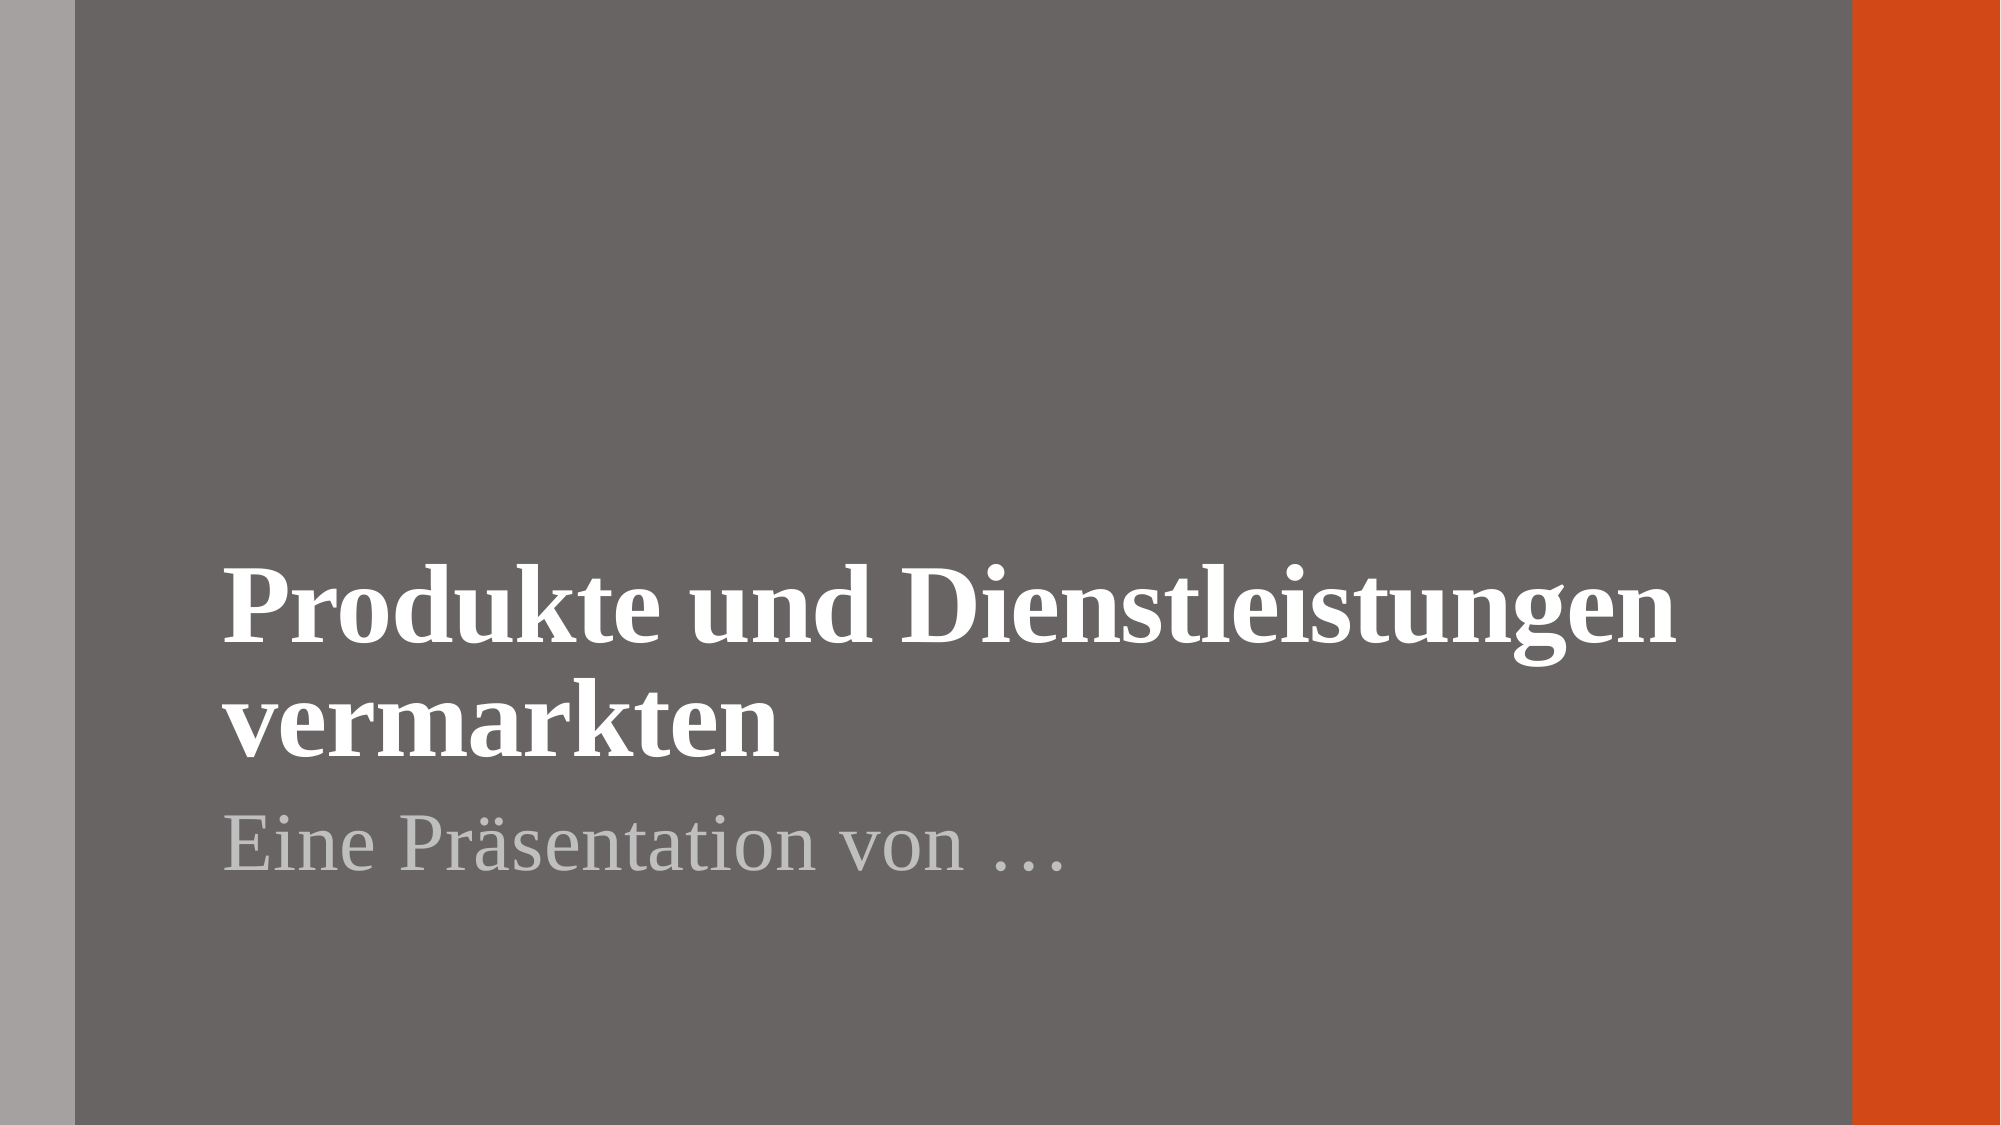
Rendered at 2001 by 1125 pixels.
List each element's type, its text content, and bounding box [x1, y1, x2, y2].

subtitle Eine Präsentation von … [206, 787, 1752, 1065]
title Produkte und Dienstleistungen vermarkten [206, 124, 1752, 787]
